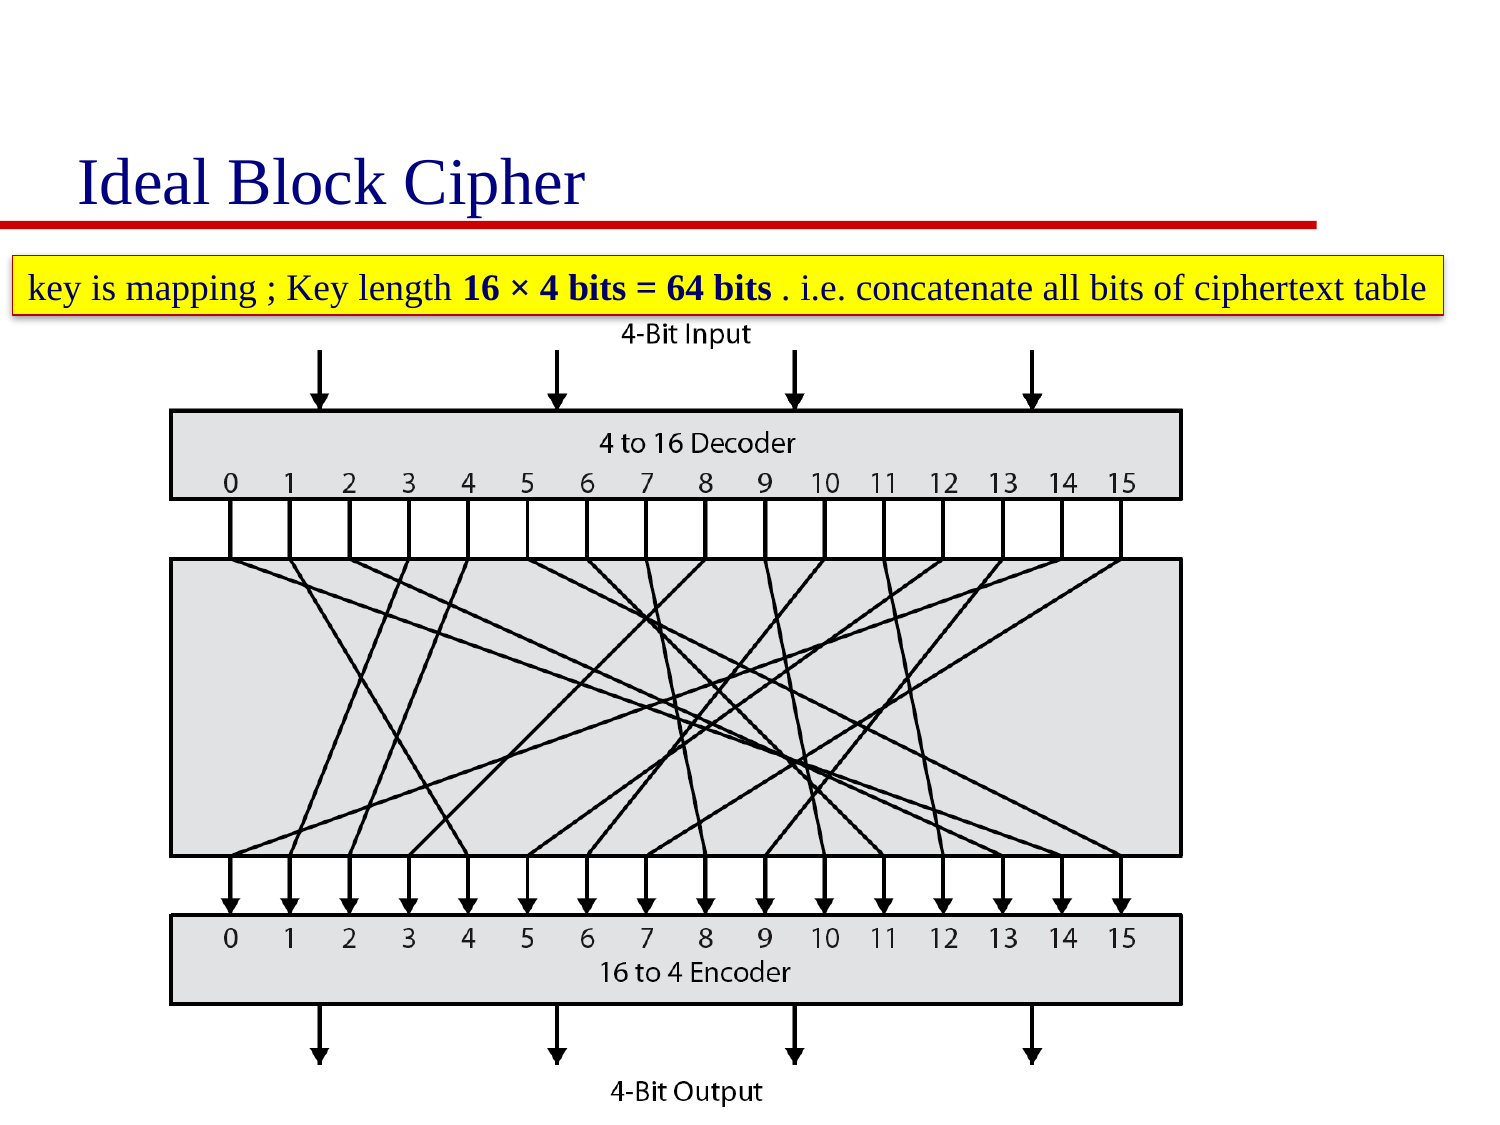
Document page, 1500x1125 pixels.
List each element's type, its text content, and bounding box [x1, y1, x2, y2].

title Ideal Block Cipher [62, 43, 1338, 226]
picture [147, 308, 1209, 1125]
text_box key is mapping ; Key length 16 × 4 bits = 64 bits . i.e. concatenate all bits of ciphertext table [12, 255, 1444, 316]
